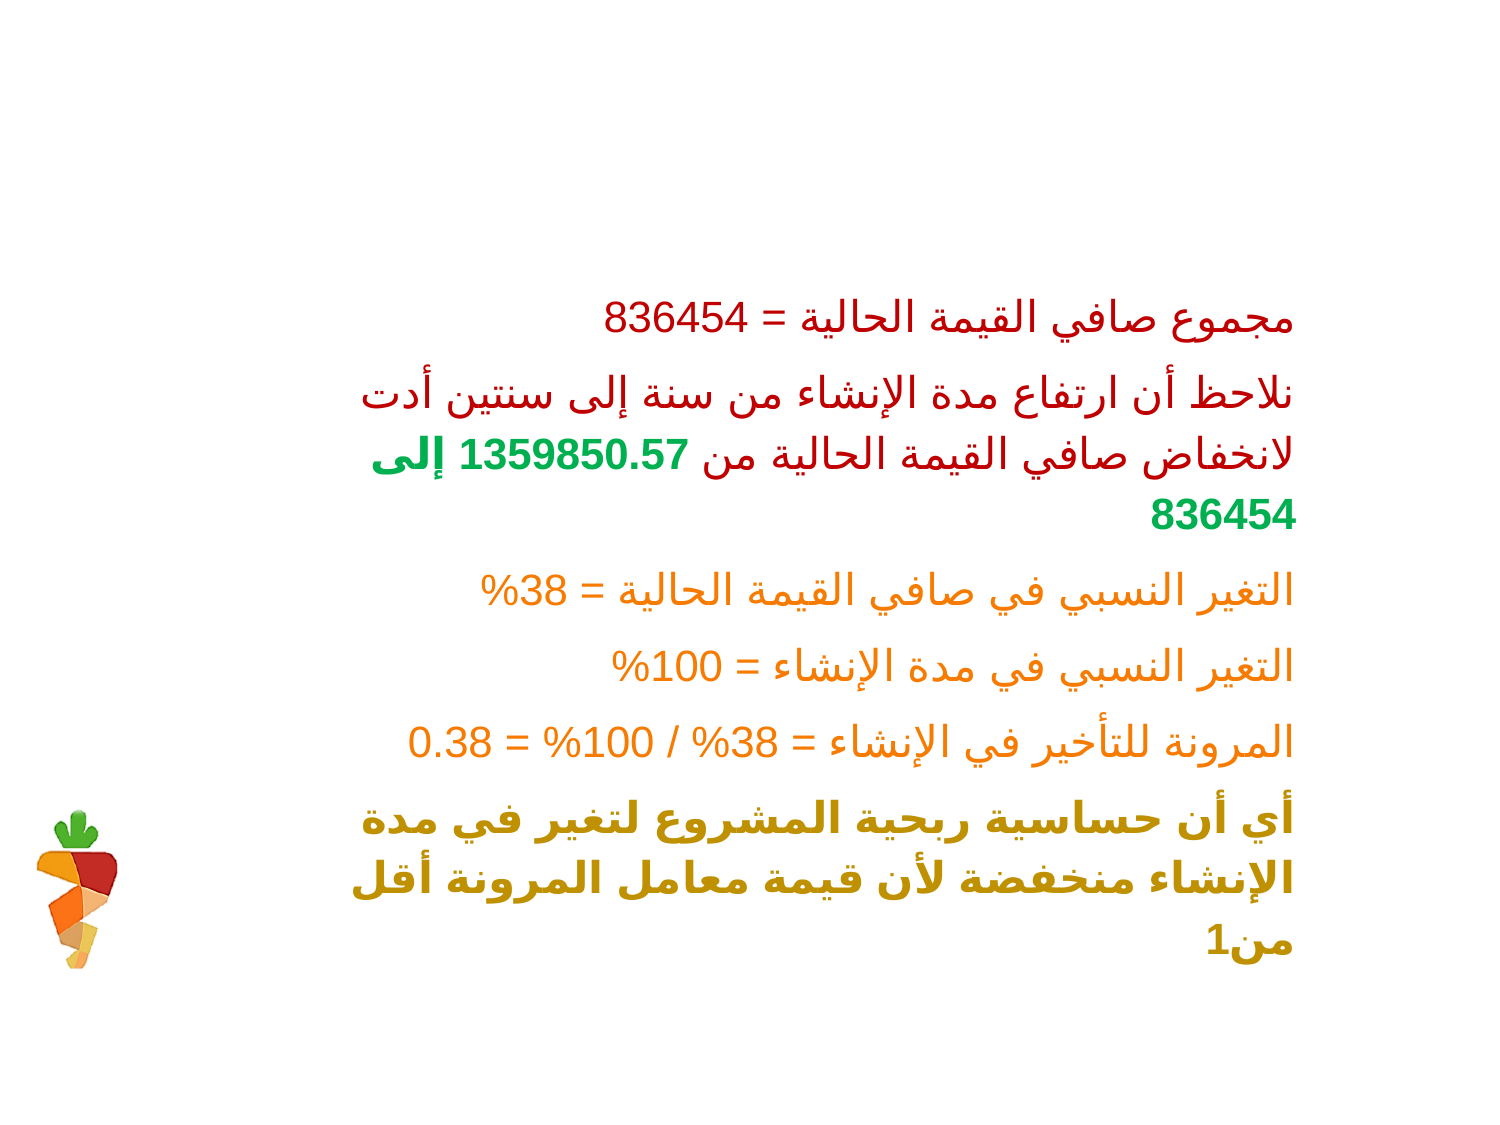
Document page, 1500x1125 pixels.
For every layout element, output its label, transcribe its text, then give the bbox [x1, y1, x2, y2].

picture [31, 807, 122, 969]
text_box مجموع صافي القيمة الحالية = 836454 نلاحظ أن ارتفاع مدة الإنشاء من سنة إلى سنتين أدت لانخفاض صافي القيمة الحالية من 1359850.57 إلى 836454 التغير النسبي في صافي القيمة الحالية = 38% التغير النسبي في مدة الإنشاء = 100% المرونة للتأخير في الإنشاء = 38% / 100% = 0.38 أي أن حساسية ربحية المشروع لتغير في مدة الإنشاء منخفضة لأن قيمة معامل المرونة أقل من1 [301, 273, 1311, 971]
